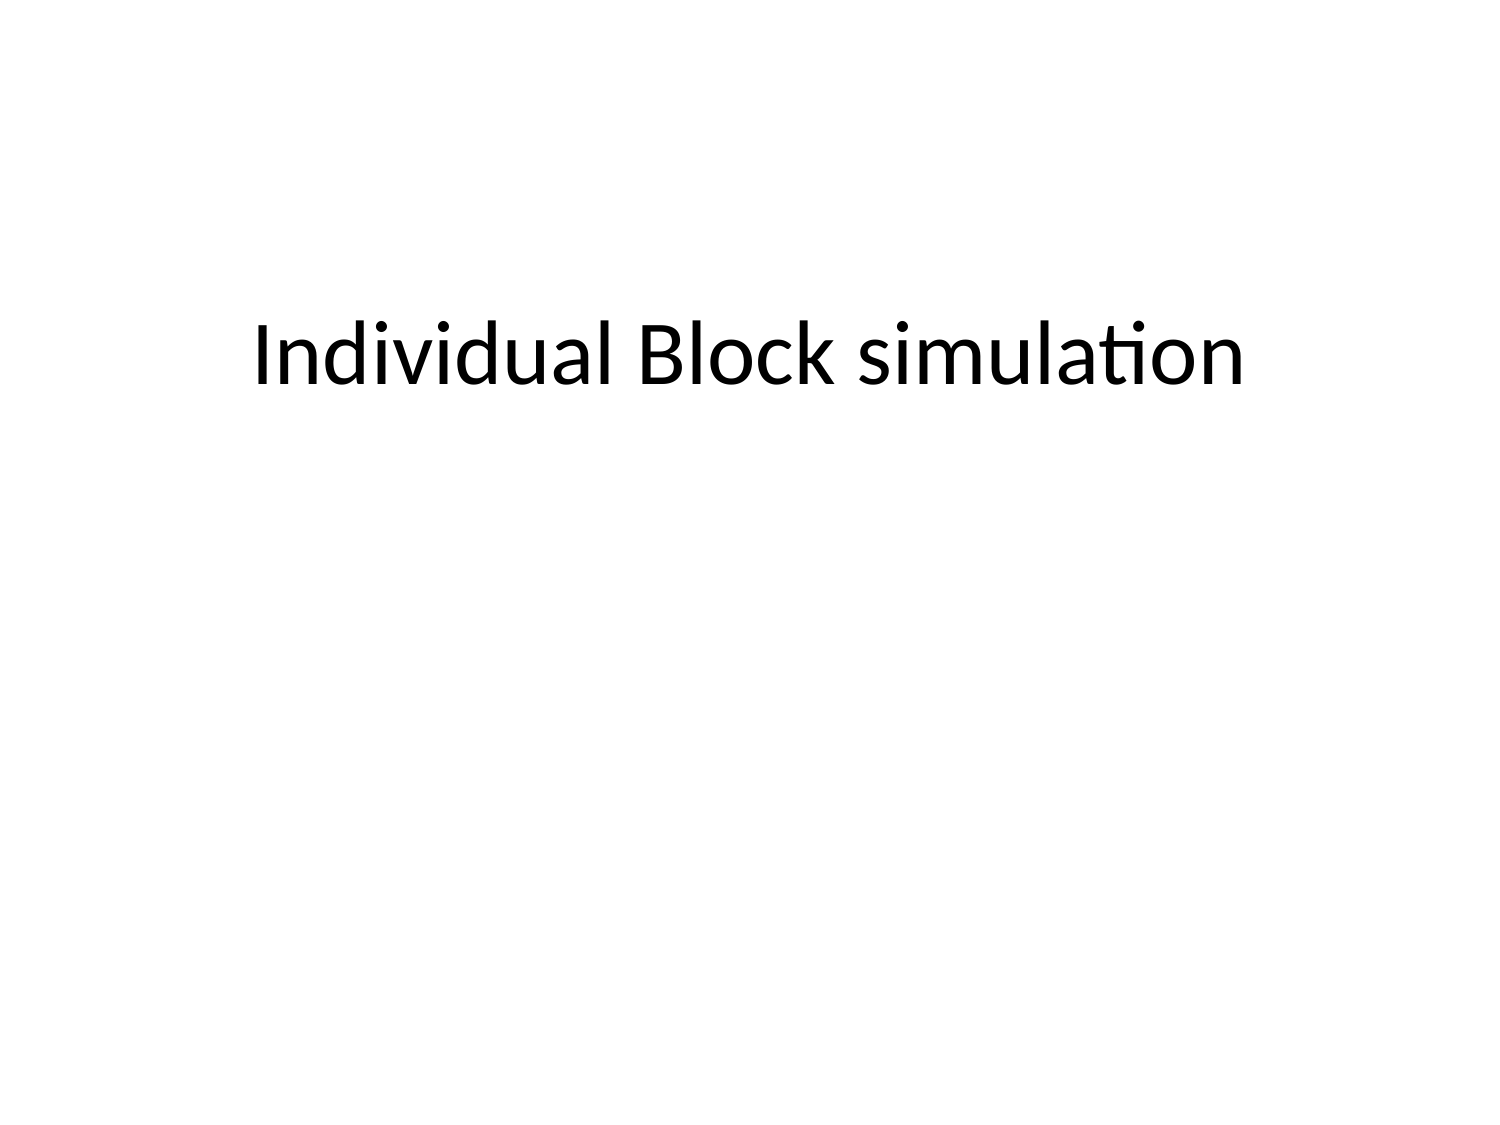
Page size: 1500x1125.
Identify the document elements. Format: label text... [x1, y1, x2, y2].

title Individual Block simulation [75, 45, 1425, 650]
